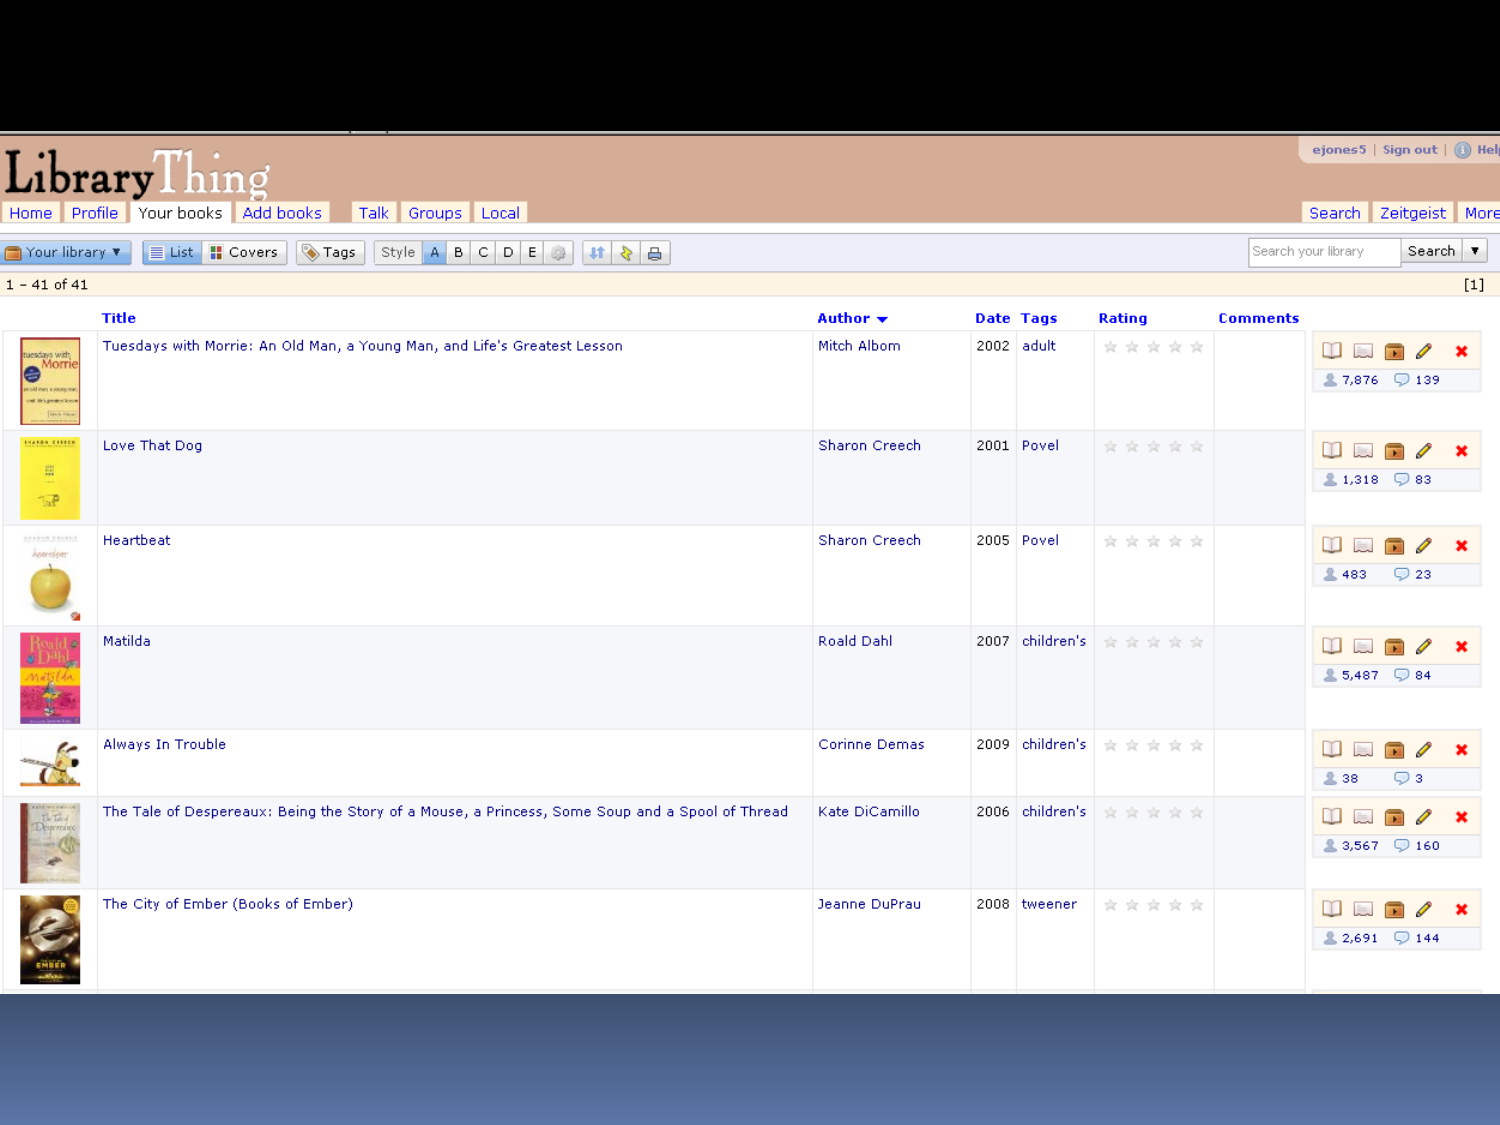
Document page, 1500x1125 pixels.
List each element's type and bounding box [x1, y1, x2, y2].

picture [0, 131, 1500, 994]
